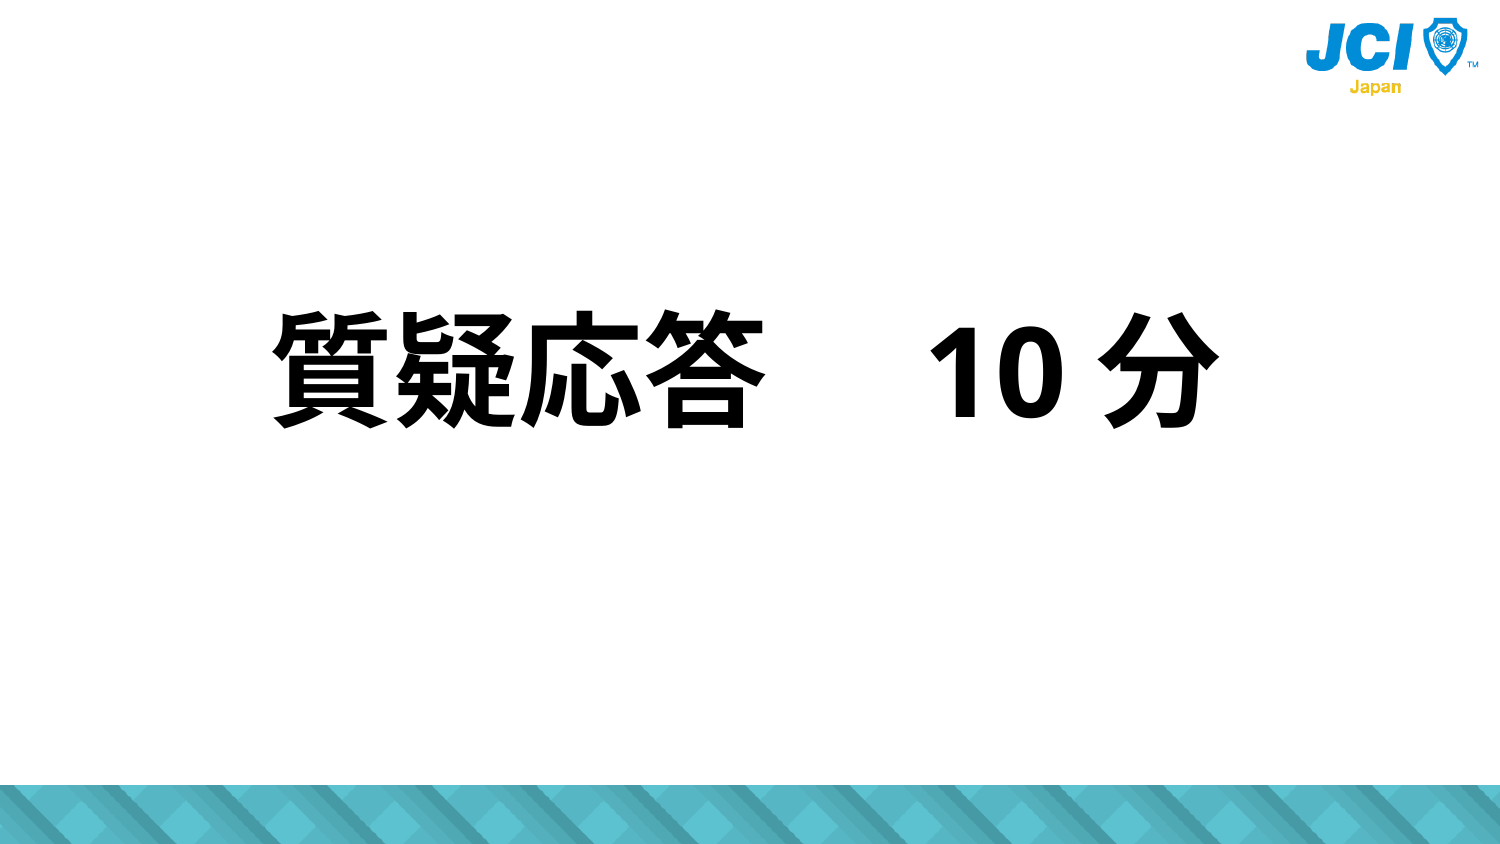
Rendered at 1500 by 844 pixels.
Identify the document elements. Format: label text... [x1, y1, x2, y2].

picture [0, 0, 1500, 844]
list 質疑応答 10分 [103, 136, 1397, 708]
